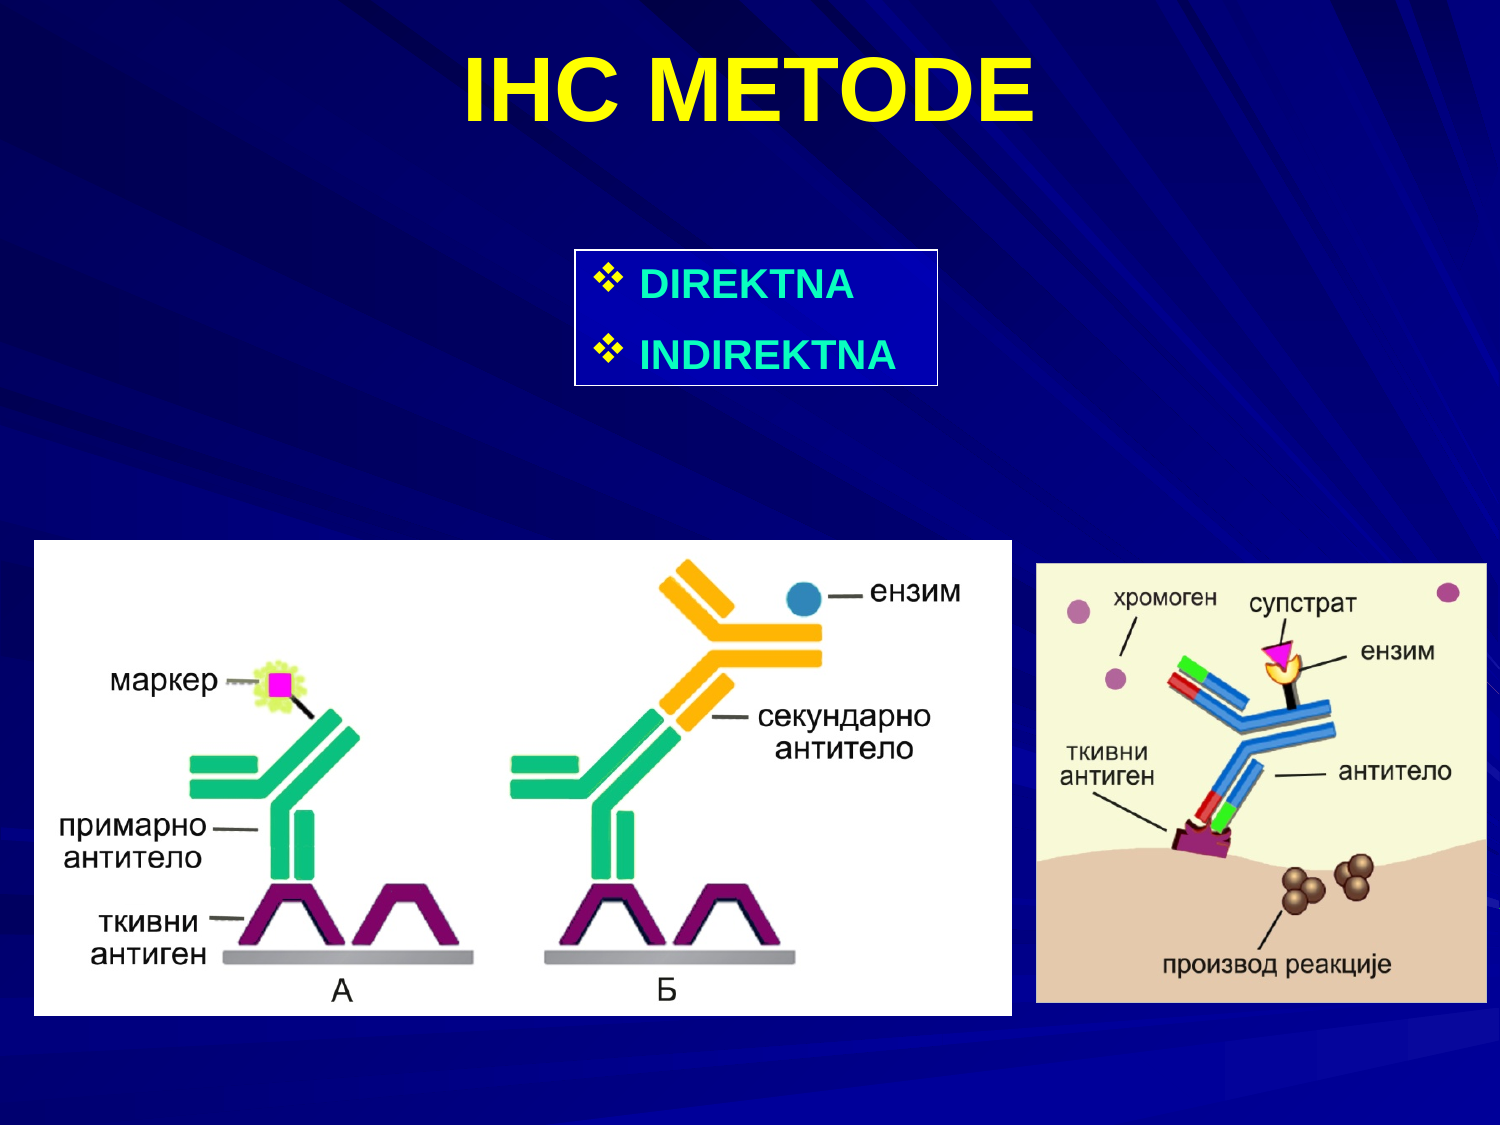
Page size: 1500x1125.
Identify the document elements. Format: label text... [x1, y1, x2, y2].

picture [1037, 563, 1487, 1002]
title IHC METODE [74, 45, 1426, 234]
picture [34, 540, 1012, 1016]
text_box DIREKTNA INDIREKTNA [574, 249, 938, 386]
